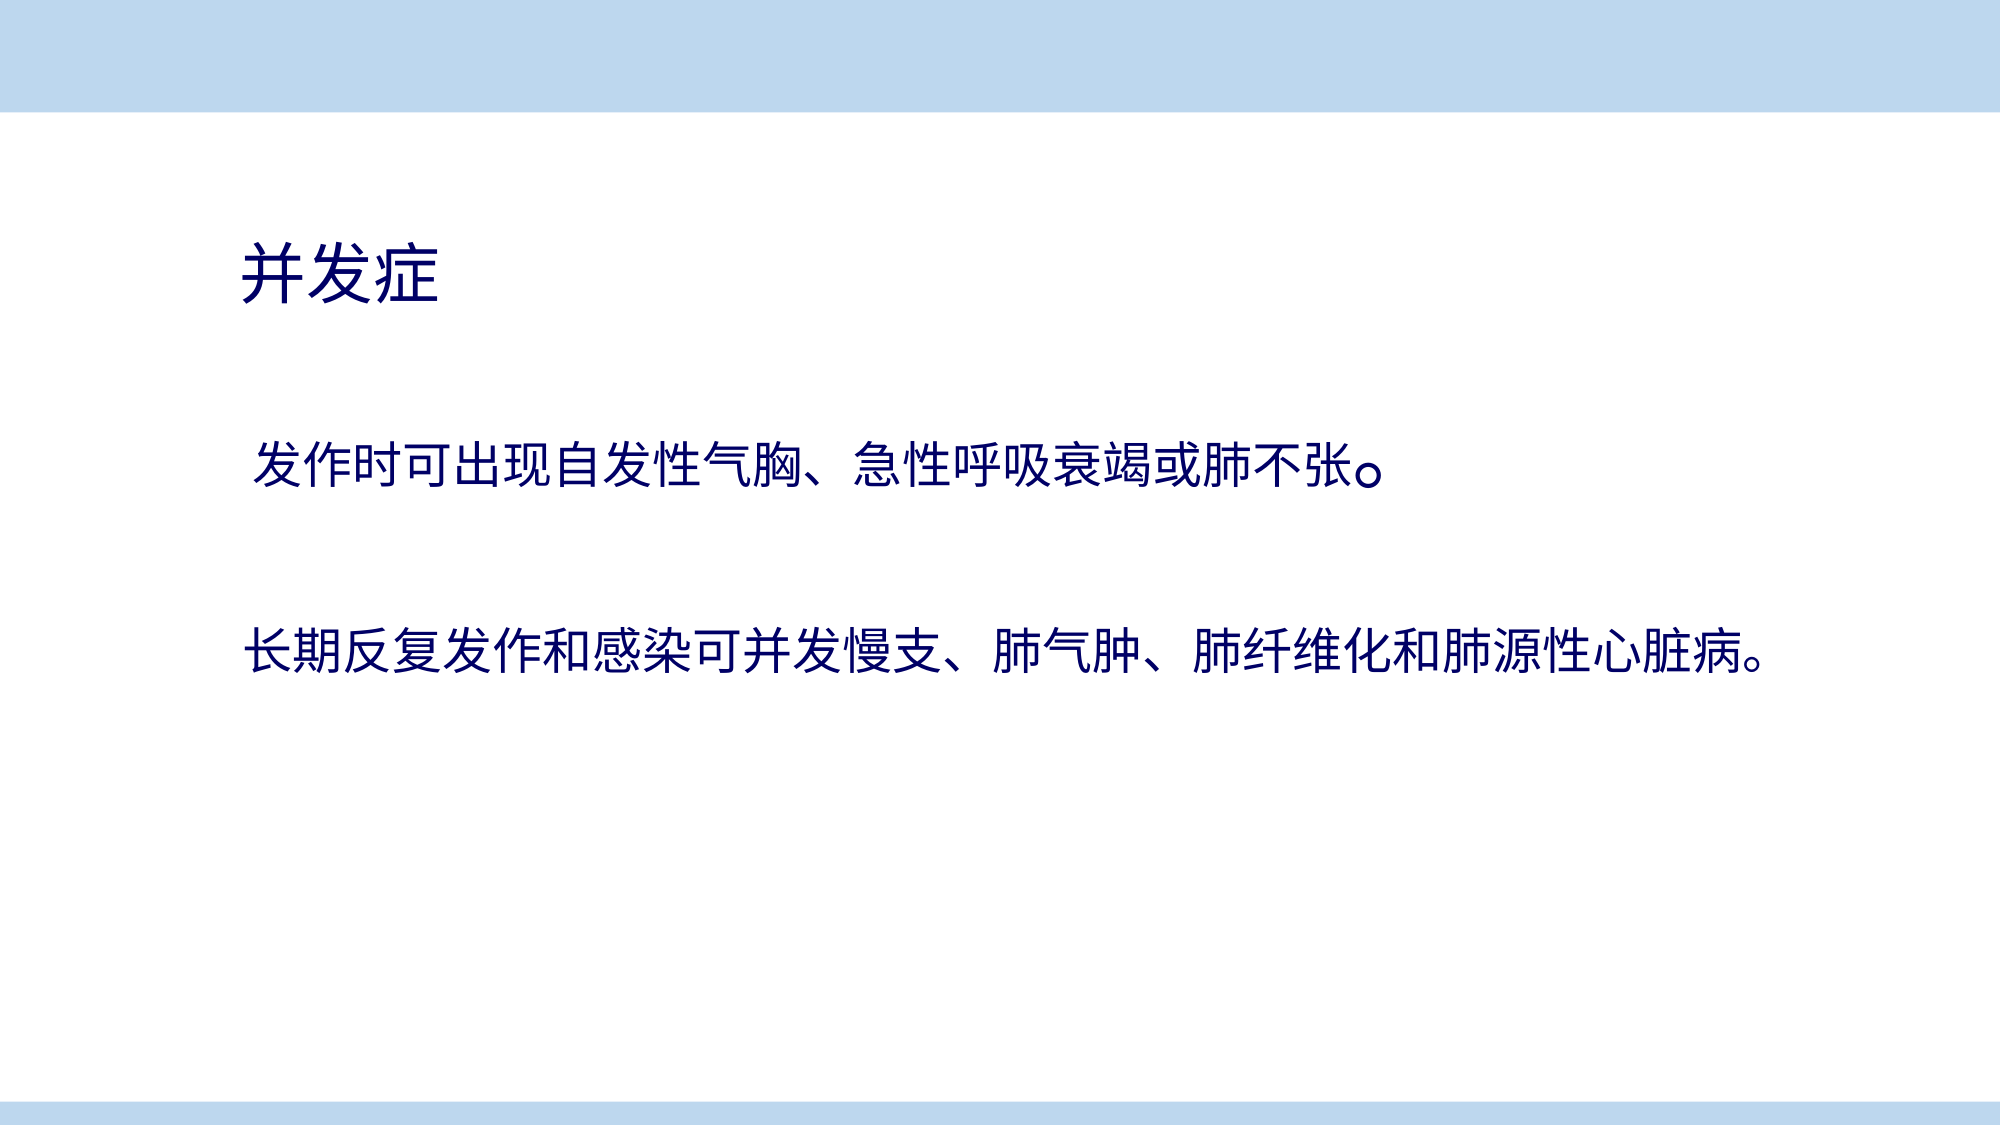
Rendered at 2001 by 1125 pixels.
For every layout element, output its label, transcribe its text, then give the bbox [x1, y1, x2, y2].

text_box 发作时可出现自发性气胸、急性呼吸衰竭或肺不张。 [237, 392, 1400, 579]
text_box 长期反复发作和感染可并发慢支、肺气肿、肺纤维化和肺源性心脏病。 [136, 579, 1895, 695]
text_box 并发症 [224, 224, 613, 320]
